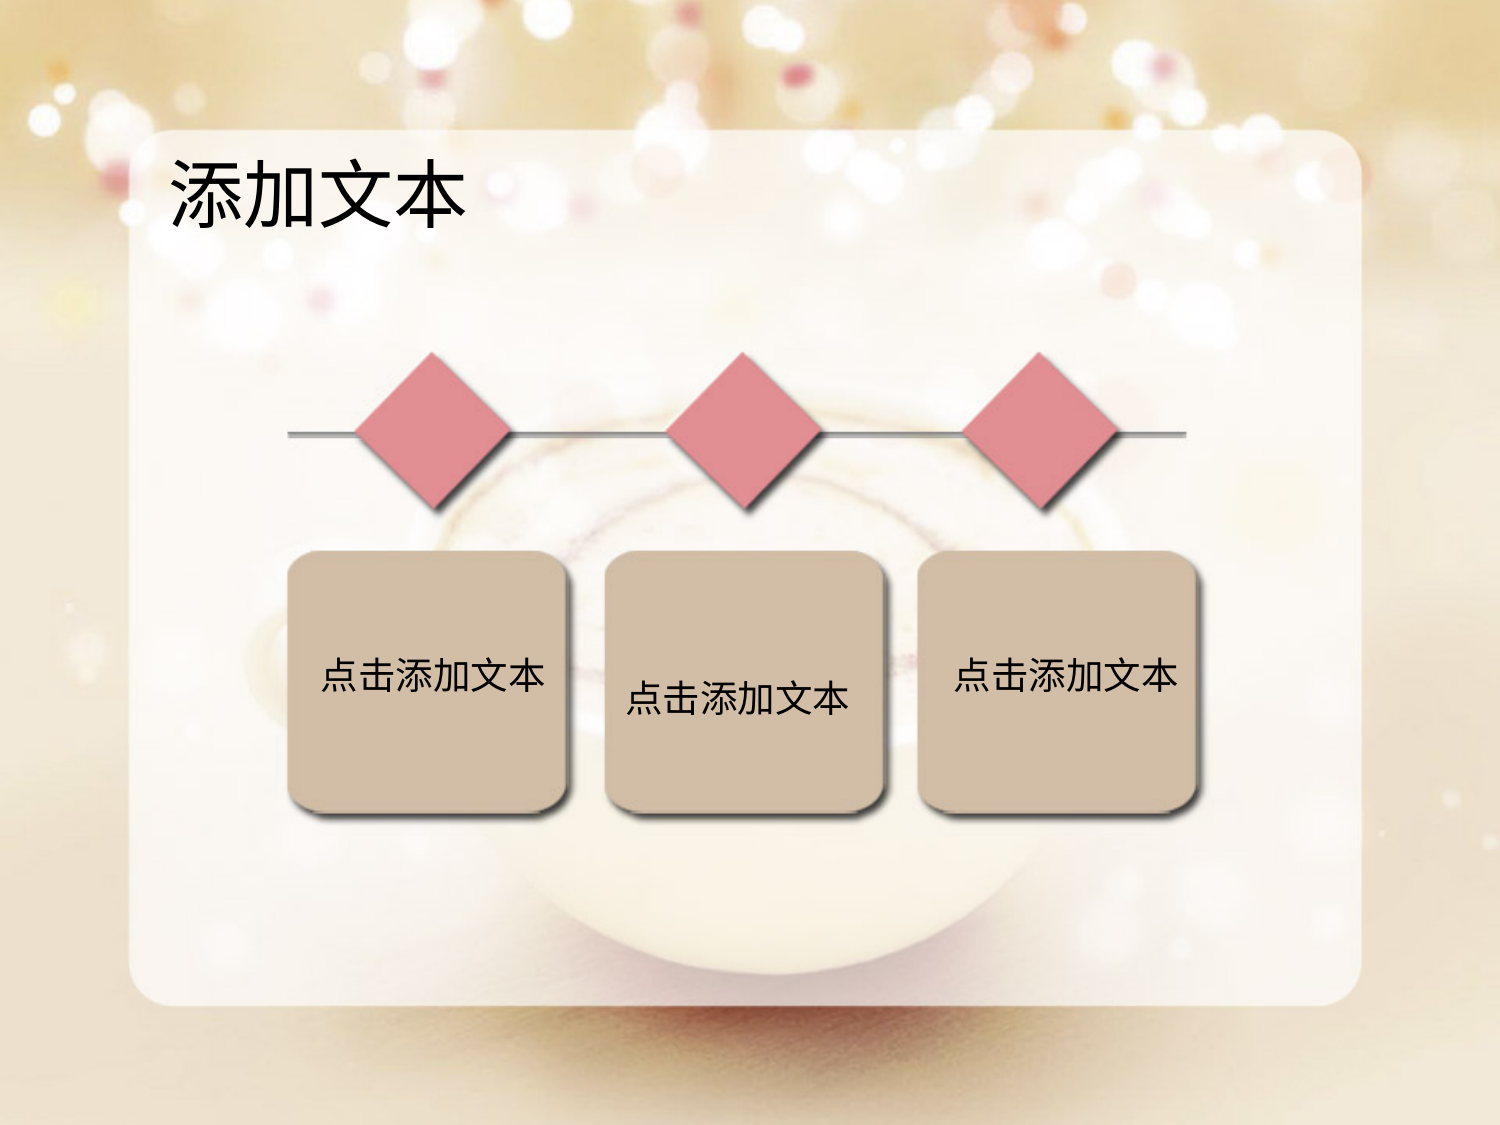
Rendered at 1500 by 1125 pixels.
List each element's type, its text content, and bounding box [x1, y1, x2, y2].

text_box 点击添加文本 [610, 667, 866, 728]
text_box 添加文本 [154, 140, 484, 246]
text_box 点击添加文本 [938, 644, 1194, 705]
picture [0, 0, 1500, 1125]
text_box 点击添加文本 [305, 644, 561, 705]
